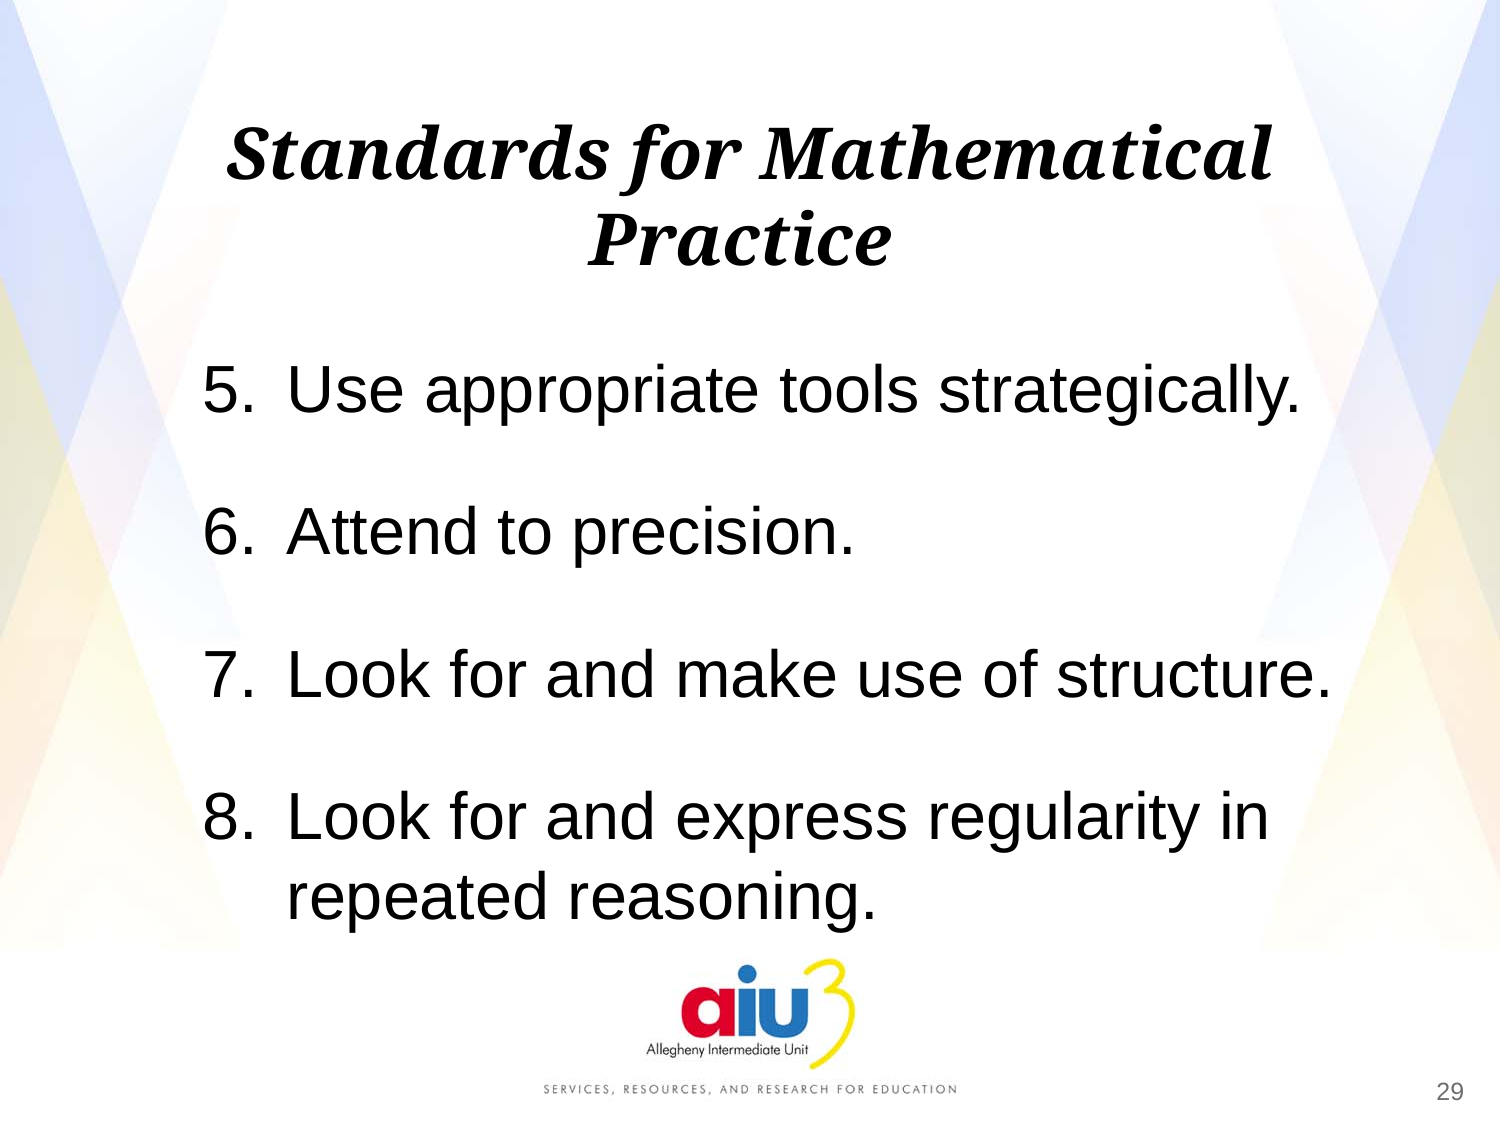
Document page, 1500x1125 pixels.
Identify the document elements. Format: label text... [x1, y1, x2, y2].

list Use appropriate tools strategically. Attend to precision. Look for and make use of structure. Look for and express regularity in repeated reasoning. [187, 337, 1500, 989]
title Standards for Mathematical Practice [112, 99, 1388, 288]
picture [0, 0, 1500, 1125]
text_box 29 [1412, 1034, 1488, 1113]
